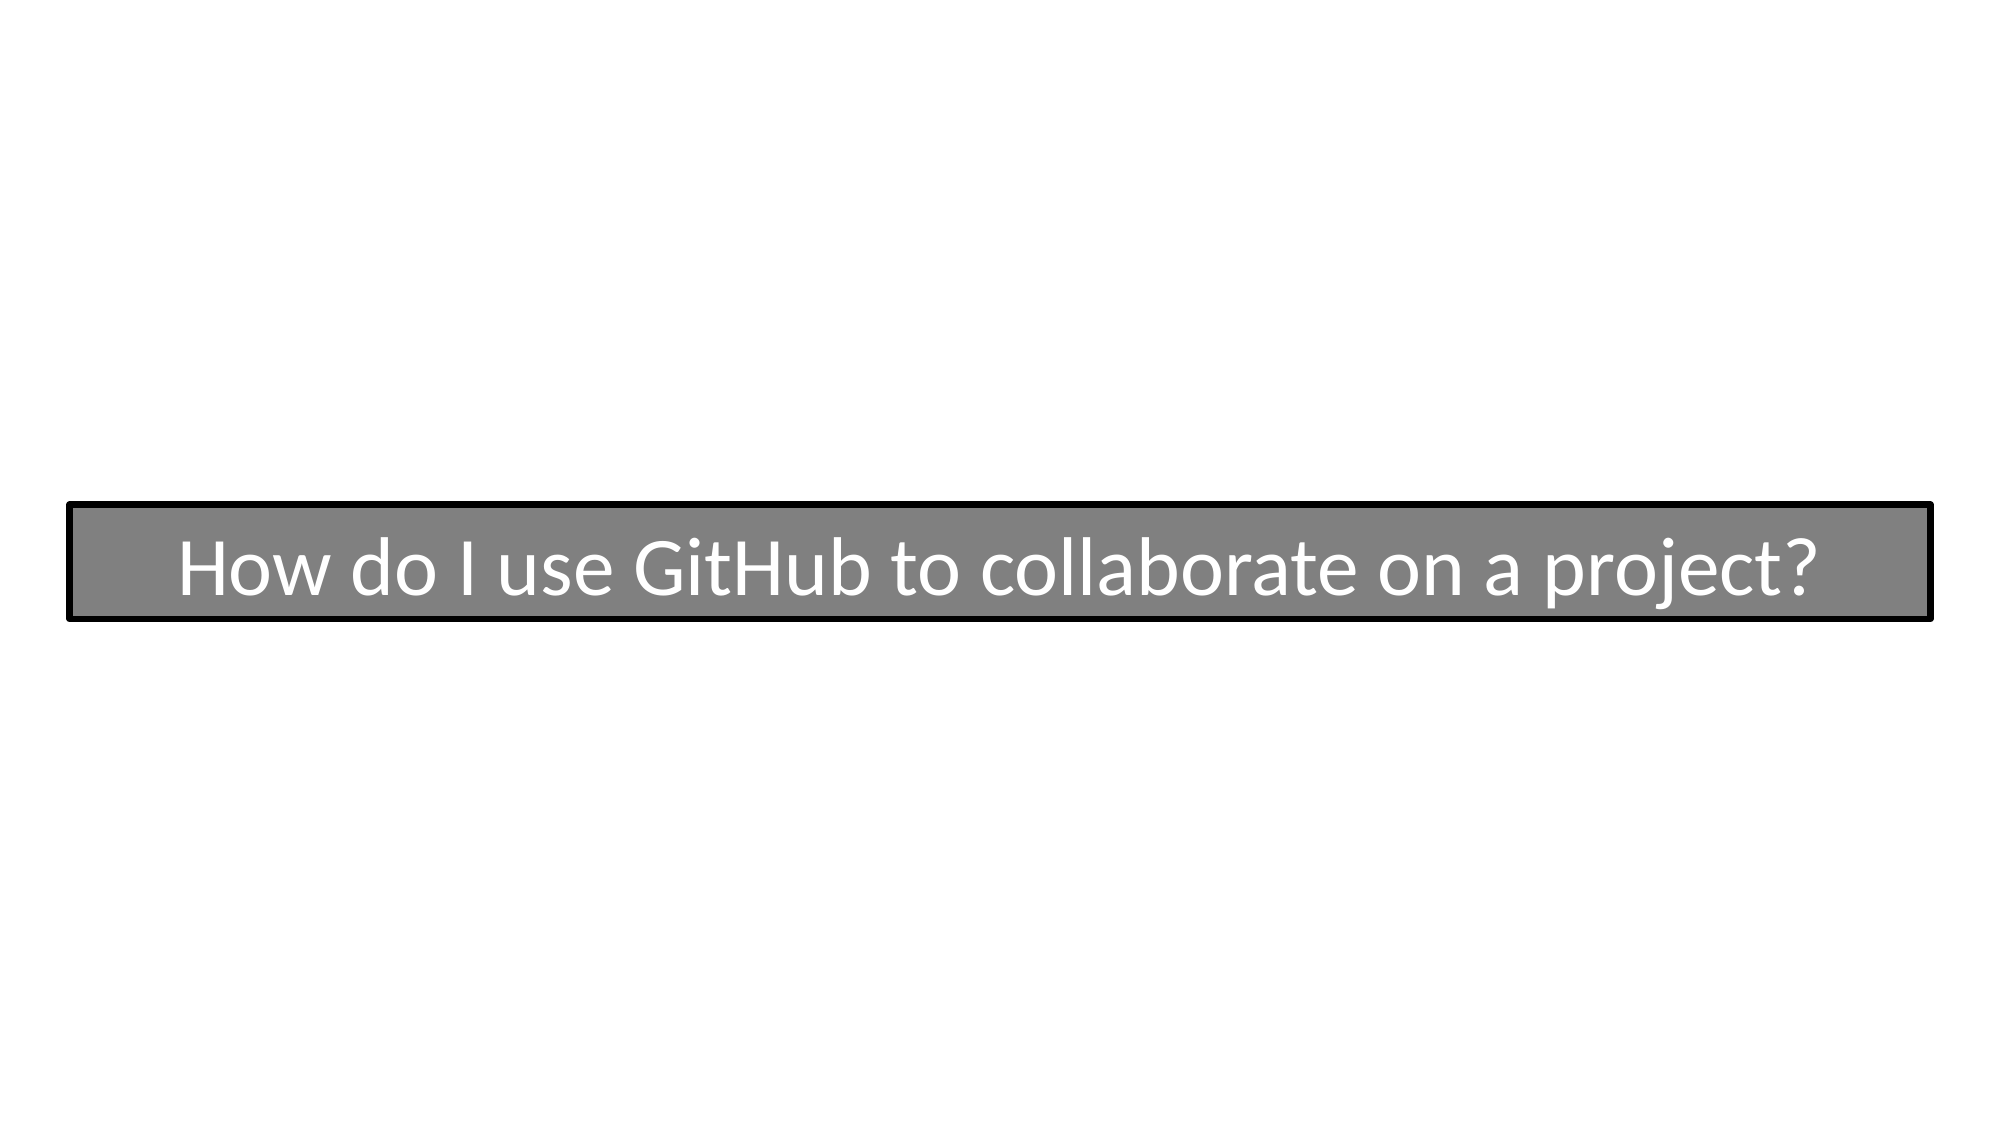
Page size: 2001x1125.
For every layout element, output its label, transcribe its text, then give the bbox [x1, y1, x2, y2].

text_box How do I use GitHub to collaborate on a project? [69, 504, 1931, 620]
